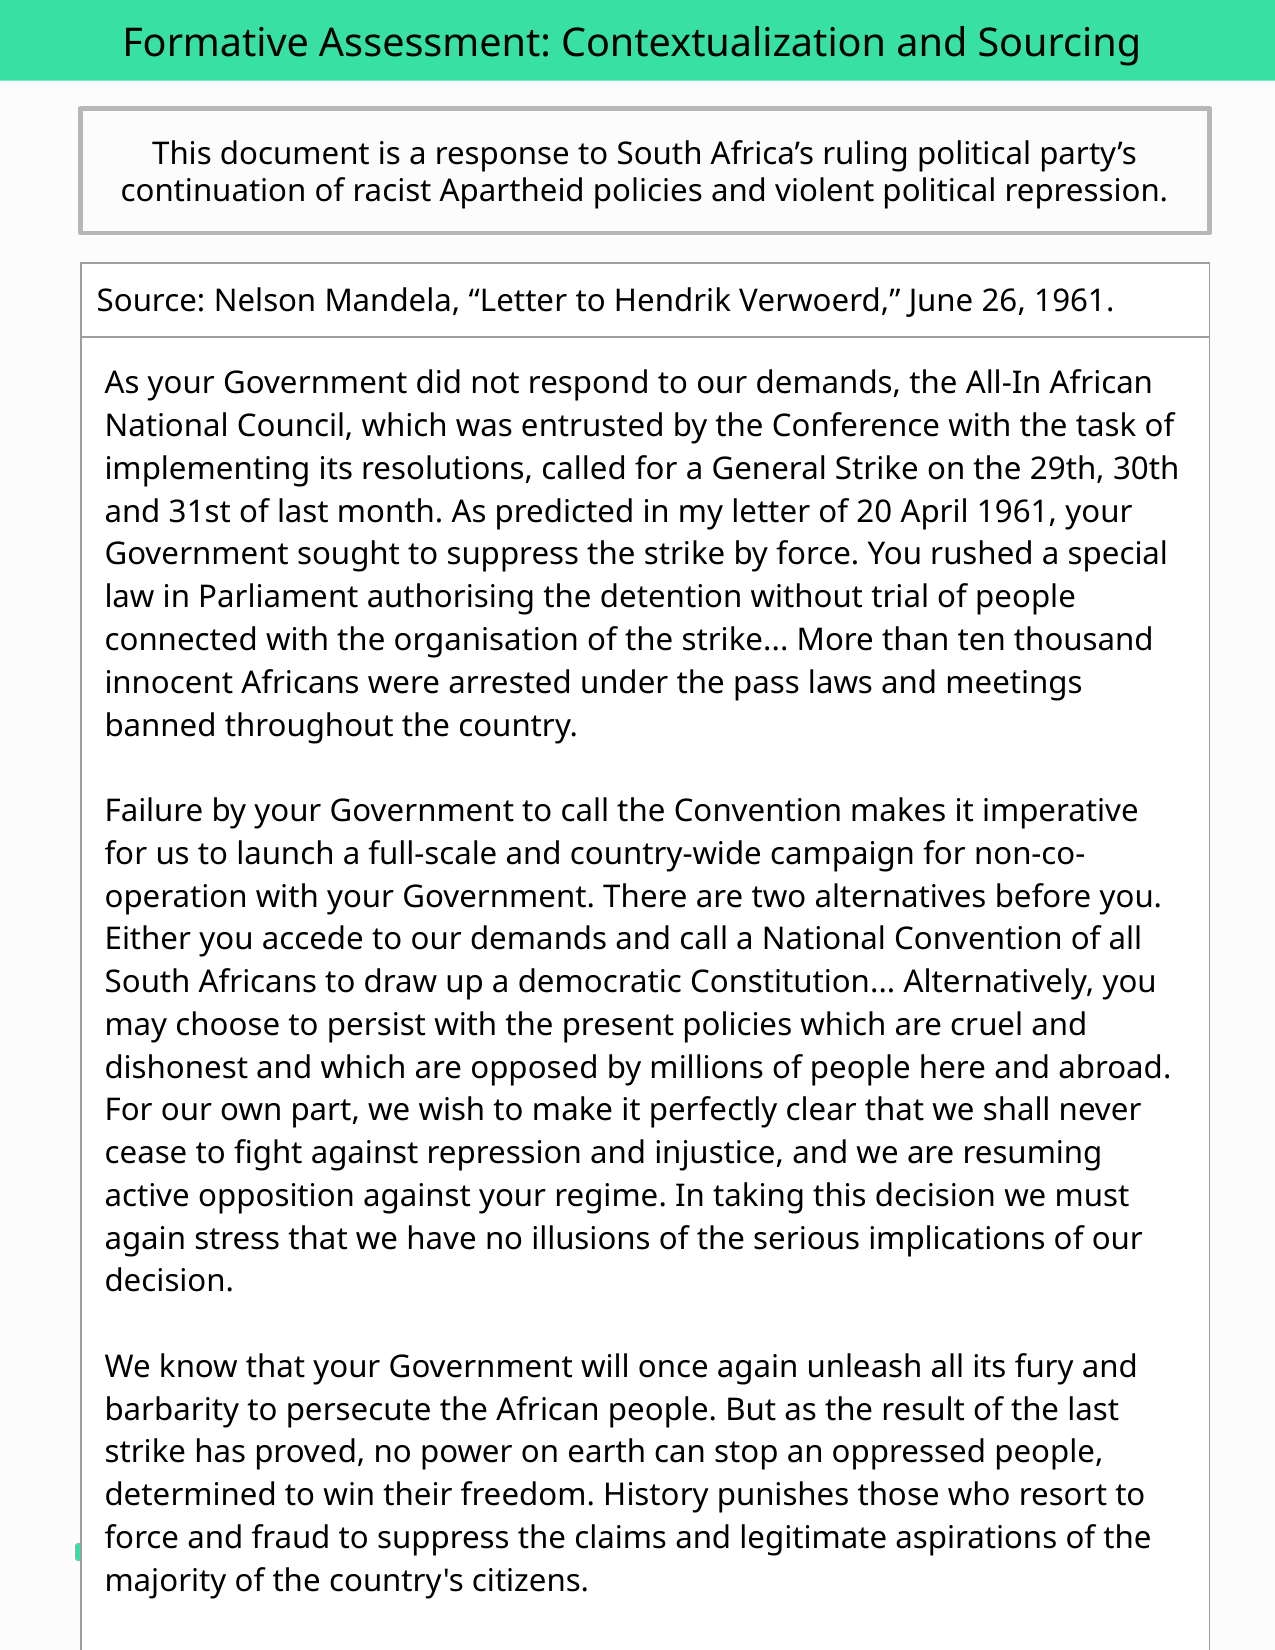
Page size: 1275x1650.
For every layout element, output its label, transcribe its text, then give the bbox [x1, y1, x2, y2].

table_header Source: Nelson Mandela, “Letter to Hendrik Verwoerd,” June 26, 1961. [82, 264, 1209, 336]
text_box This document is a response to South Africa’s ruling political party’s continuation of racist Apartheid policies and violent political repression. [80, 108, 1210, 233]
picture [62, 1533, 134, 1605]
table_cell As your Government did not respond to our demands, the All-In African National Council, which was entrusted by the Conference with the task of implementing its resolutions, called for a General Strike on the 29th, 30th and 31st of last month. As predicted in my letter of 20 April 1961, your Government sought to suppress the strike by force. You rushed a special law in Parliament authorising the detention without trial of people connected with the organisation of the strike... More than ten thousand innocent Africans were arrested under the pass laws and meetings banned throughout the country. Failure by your Government to call the Convention makes it imperative for us to launch a full-scale and country-wide campaign for non-co-operation with your Government. There are two alternatives before you. Either you accede to our demands and call a National Convention of all South Africans to draw up a democratic Constitution... Alternatively, you may choose to persist with the present policies which are cruel and dishonest and which are opposed by millions of people here and abroad. For our own part, we wish to make it perfectly clear that we shall never cease to fight against repression and injustice, and we are resuming active opposition against your regime. In taking this decision we must again stress that we have no illusions of the serious implications of our decision. We know that your Government will once again unleash all its fury and barbarity to persecute the African people. But as the result of the last strike has proved, no power on earth can stop an oppressed people, determined to win their freedom. History punishes those who resort to force and fraud to suppress the claims and legitimate aspirations of the majority of the country's citizens. [82, 338, 1209, 1650]
text_box Formative Assessment: Contextualization and Sourcing [0, 0, 1275, 81]
